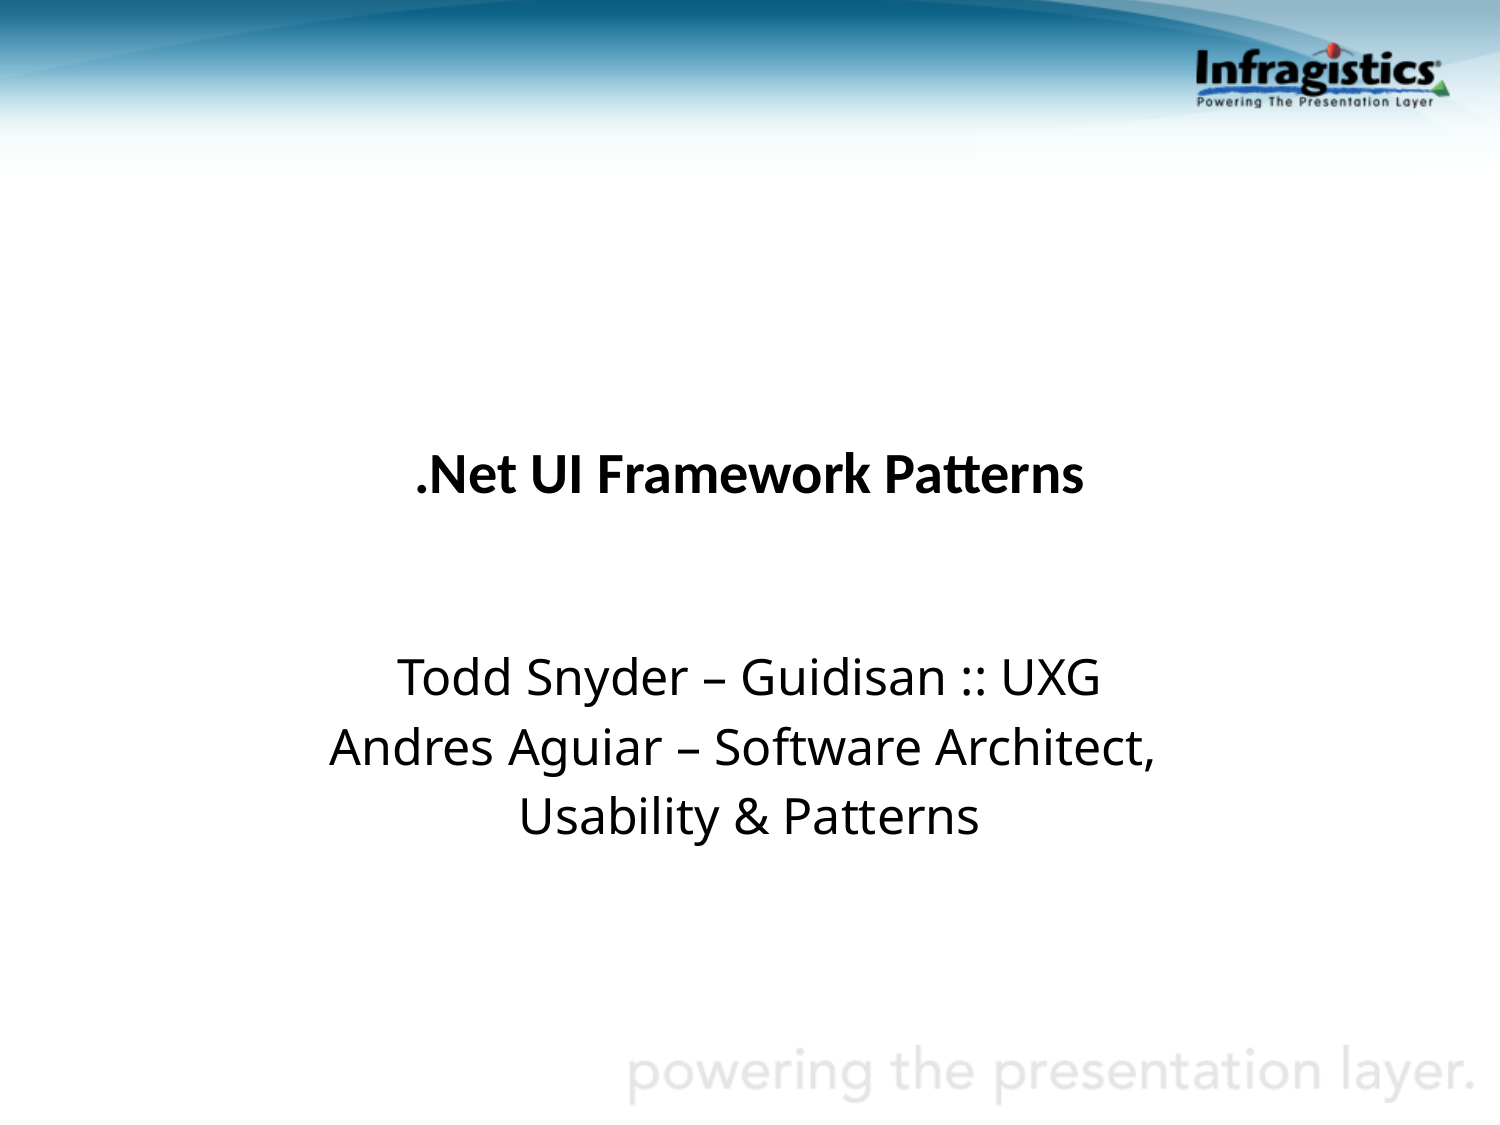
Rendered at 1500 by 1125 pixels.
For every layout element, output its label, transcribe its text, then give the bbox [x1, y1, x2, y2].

picture [0, 0, 1500, 1125]
title .Net UI Framework Patterns [112, 349, 1388, 591]
subtitle Todd Snyder – Guidisan :: UXG Andres Aguiar – Software Architect, Usability & Patterns [224, 637, 1276, 926]
